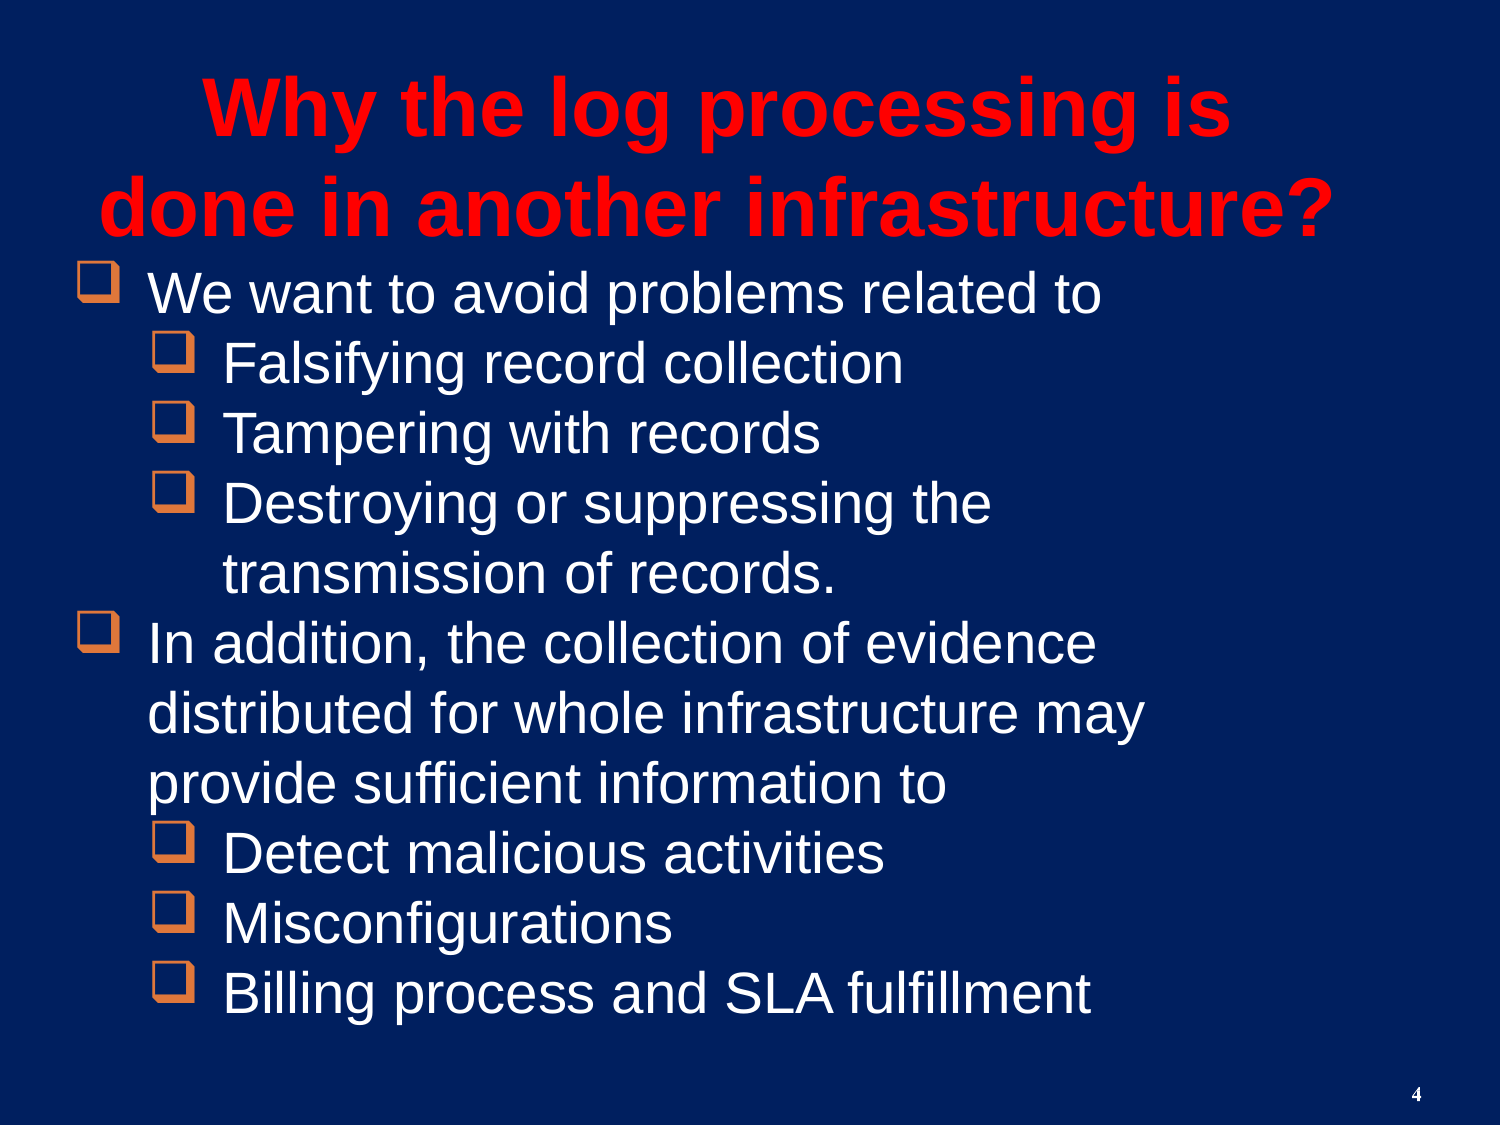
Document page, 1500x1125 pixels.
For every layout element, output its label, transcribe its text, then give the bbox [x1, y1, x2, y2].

text_box Why the log processing is done in another infrastructure? [70, 53, 1363, 254]
text_box [1412, 1087, 1422, 1102]
text_box We want to avoid problems related to Falsifying record collection Tampering with records Destroying or suppressing the transmission of records. In addition, the collection of evidence distributed for whole infrastructure may provide sufficient information to Detect malicious activities Misconfigurations Billing process and SLA fulfillment [70, 254, 1421, 1095]
